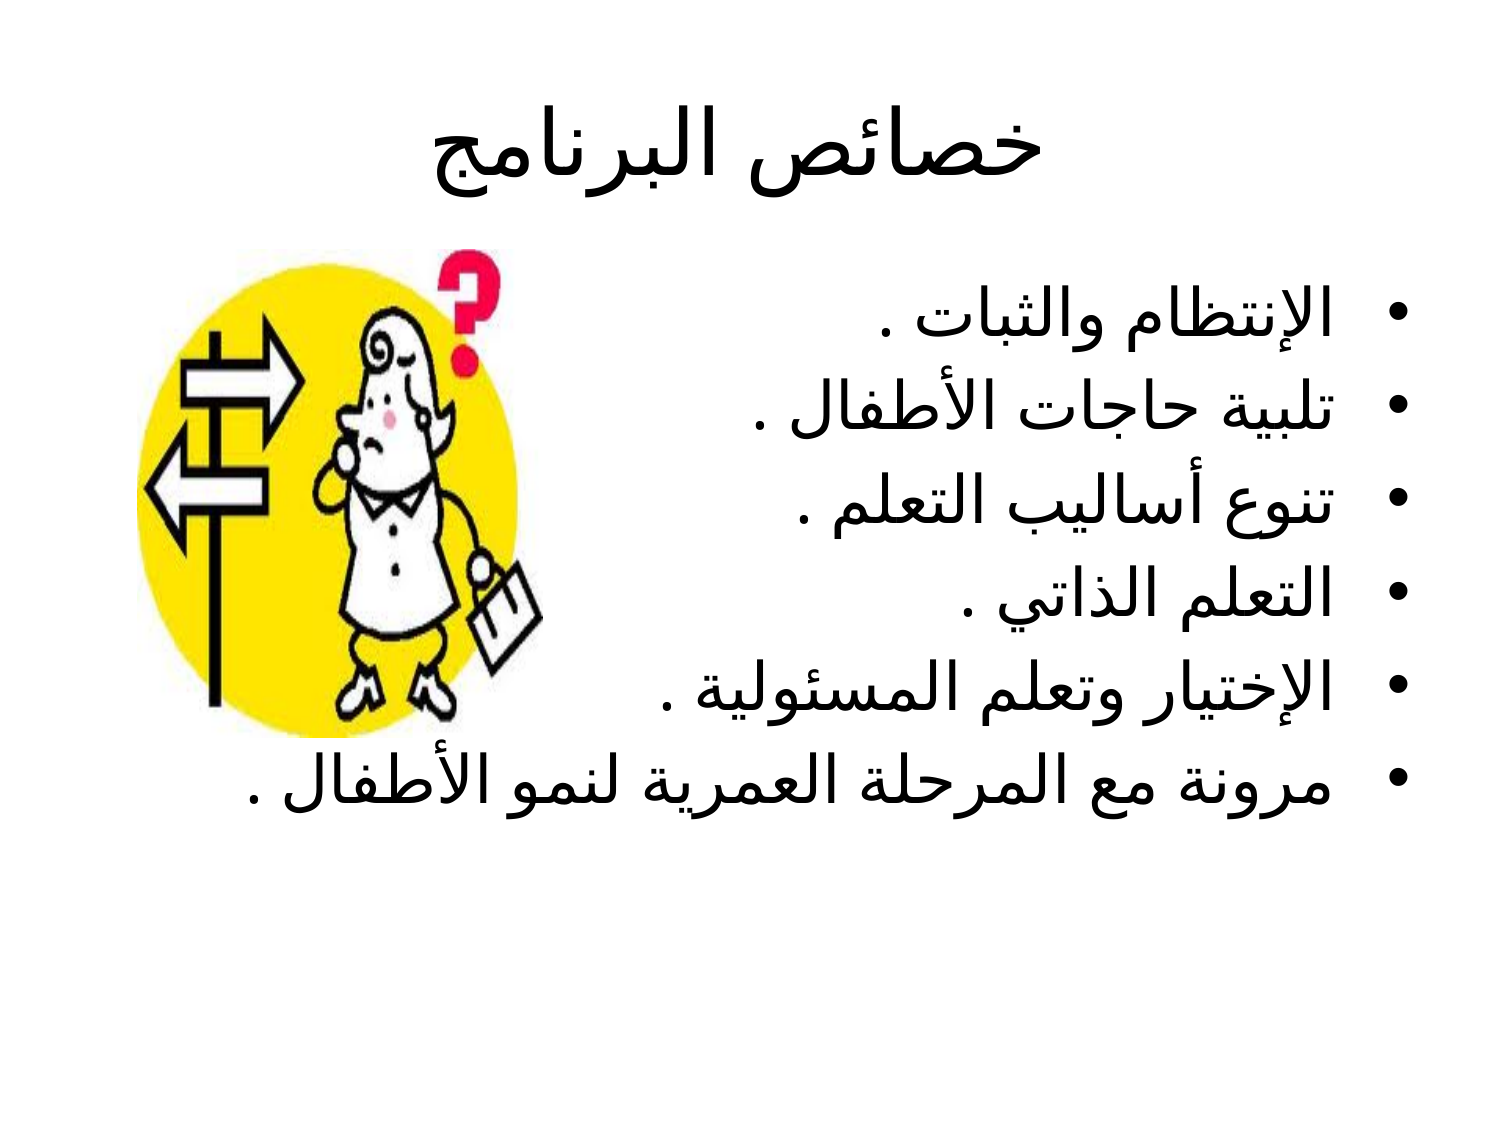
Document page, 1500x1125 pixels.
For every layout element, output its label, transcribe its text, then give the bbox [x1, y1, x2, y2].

list الإنتظام والثبات . تلبية حاجات الأطفال . تنوع أساليب التعلم . التعلم الذاتي . الإختيار وتعلم المسئولية . مرونة مع المرحلة العمرية لنمو الأطفال . [75, 262, 1425, 1005]
picture [137, 249, 543, 738]
title خصائص البرنامج [75, 45, 1425, 233]
